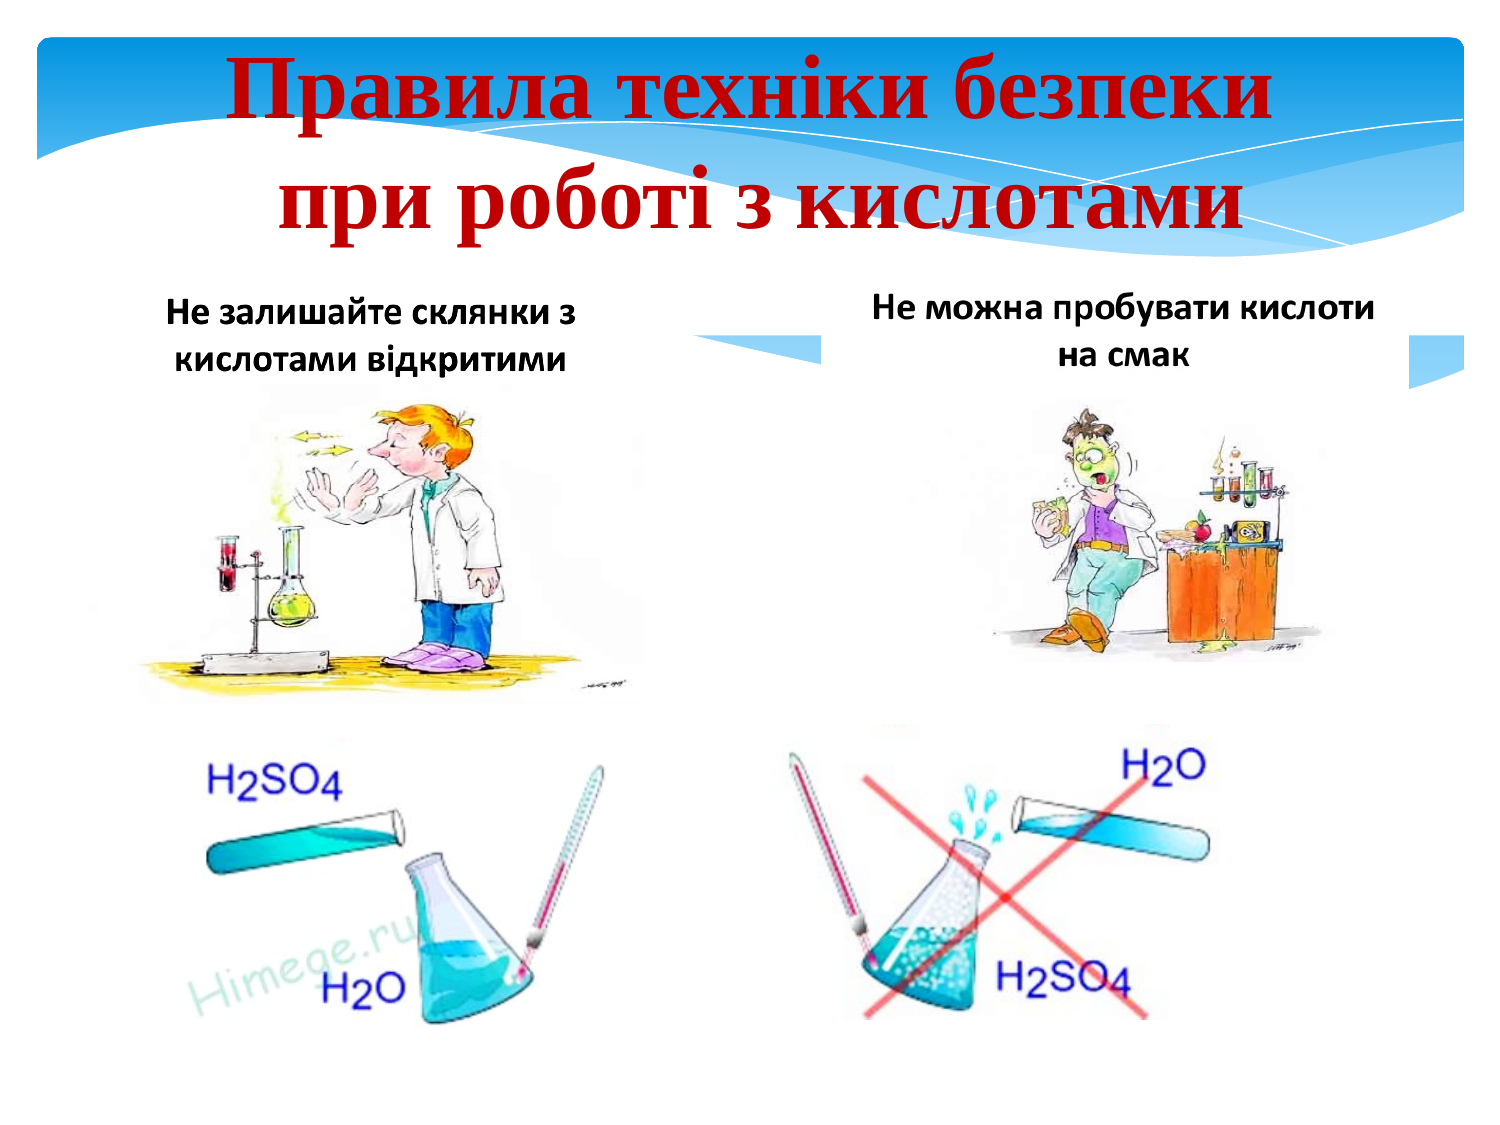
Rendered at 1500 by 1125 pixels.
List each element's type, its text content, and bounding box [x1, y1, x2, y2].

picture [771, 724, 1227, 1020]
text_box Правила техніки безпеки при роботі з кислотами [159, 19, 1365, 257]
picture [177, 737, 633, 1034]
picture [821, 269, 1409, 712]
picture [70, 269, 659, 712]
